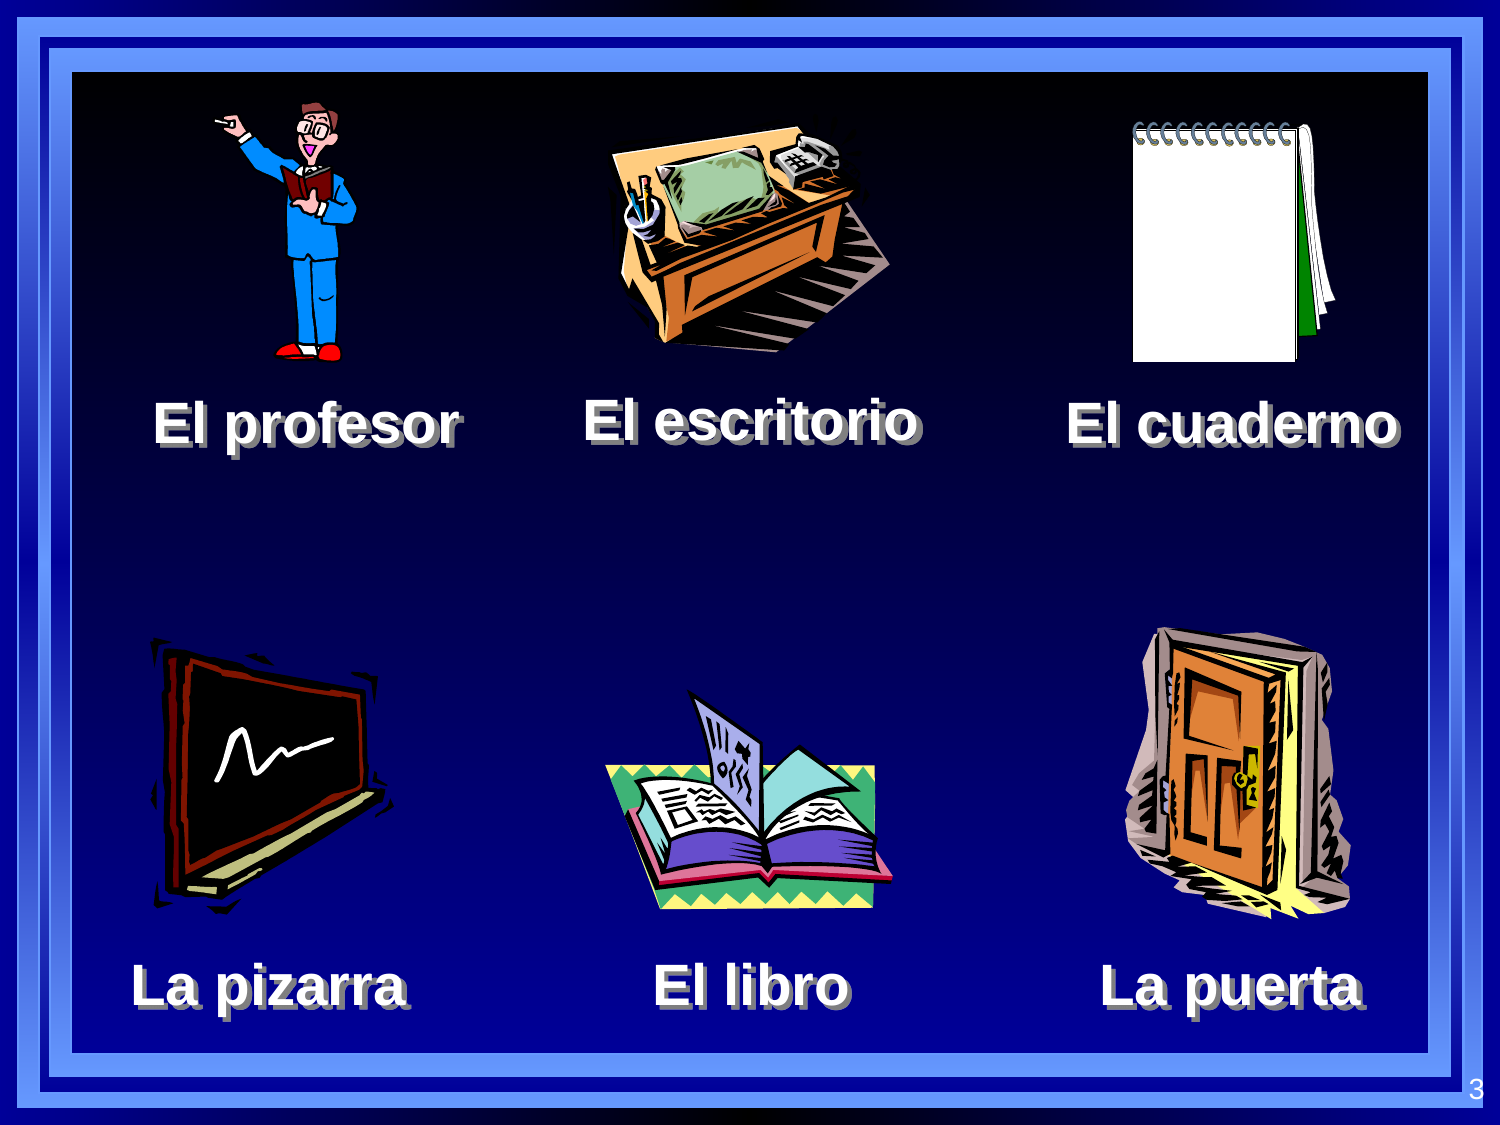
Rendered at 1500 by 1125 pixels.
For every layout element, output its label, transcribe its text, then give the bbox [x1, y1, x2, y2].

slide_number 3 [1187, 1049, 1500, 1125]
picture [604, 687, 895, 912]
text_box El escritorio [567, 375, 935, 460]
text_box El cuaderno [1050, 377, 1414, 463]
picture [149, 637, 395, 915]
picture [607, 112, 893, 355]
text_box El profesor [137, 377, 476, 463]
text_box La puerta [1084, 939, 1377, 1025]
picture [1124, 112, 1336, 363]
text_box El libro [637, 939, 865, 1025]
text_box La pizarra [115, 939, 422, 1025]
picture [212, 99, 359, 363]
picture [1124, 624, 1354, 923]
